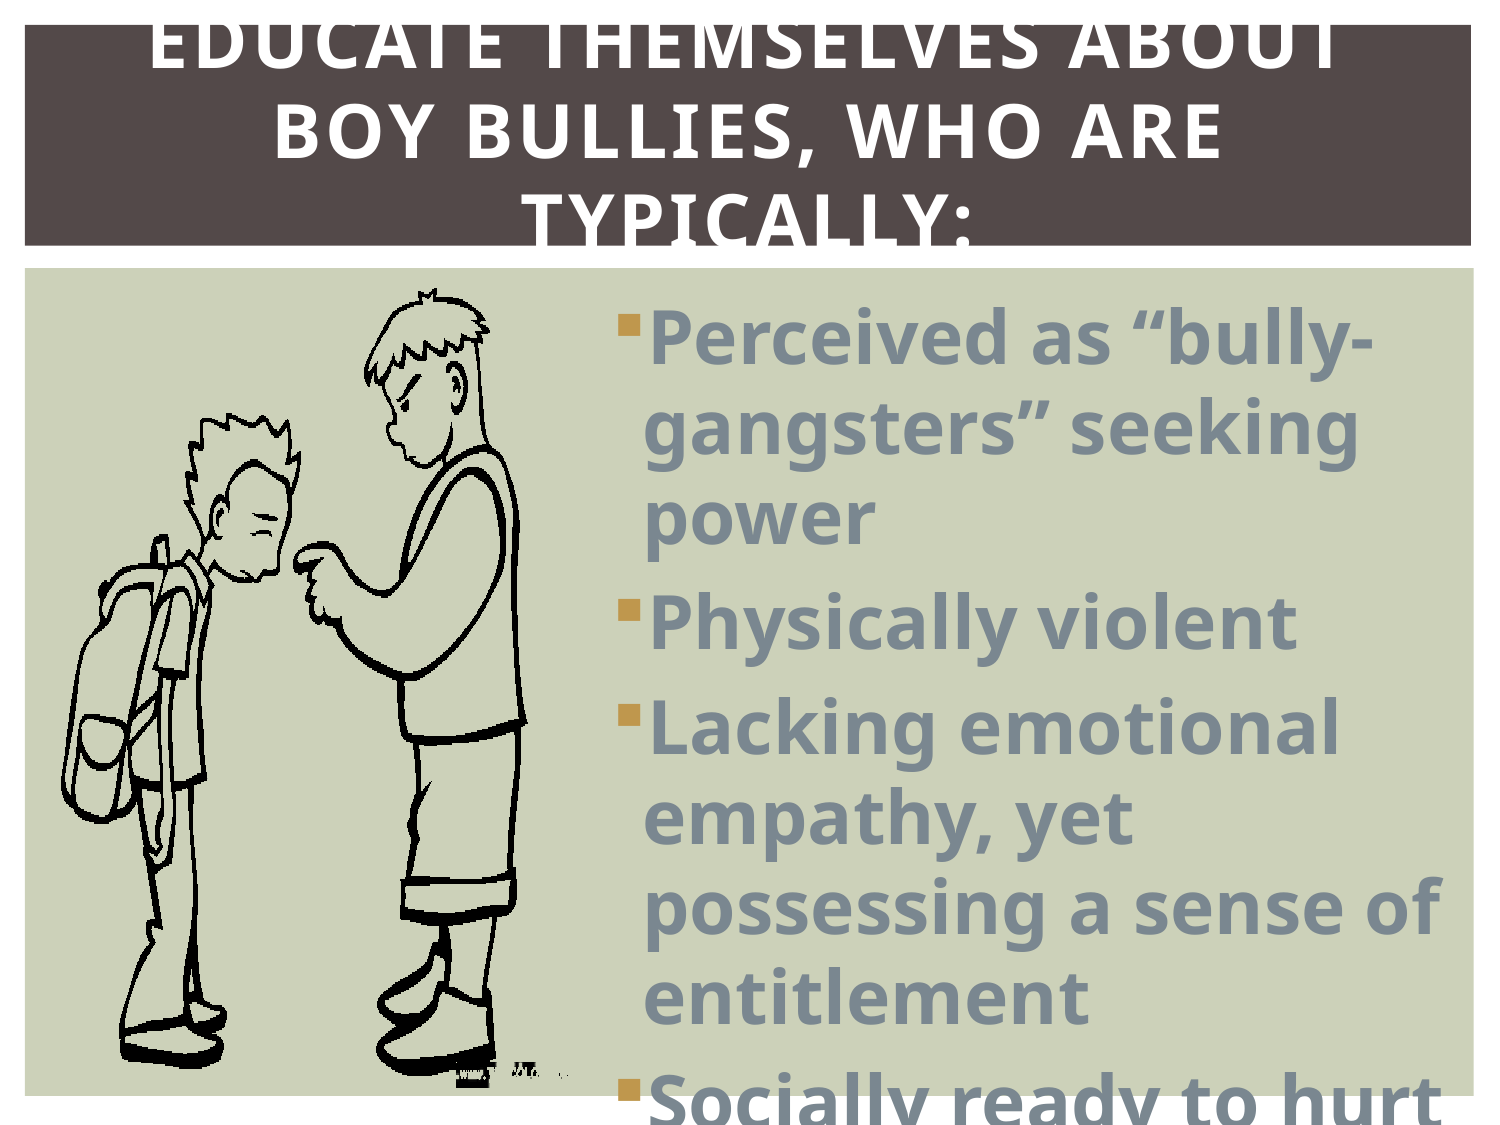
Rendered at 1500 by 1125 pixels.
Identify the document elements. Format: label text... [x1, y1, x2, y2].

picture [24, 274, 576, 1088]
title Educate themselves about boy bullies, who are typically: [62, 87, 1438, 261]
list Perceived as “bully-gangsters” seeking power Physically violent Lacking emotional empathy, yet possessing a sense of entitlement Socially ready to hurt anyone [578, 281, 1488, 1005]
